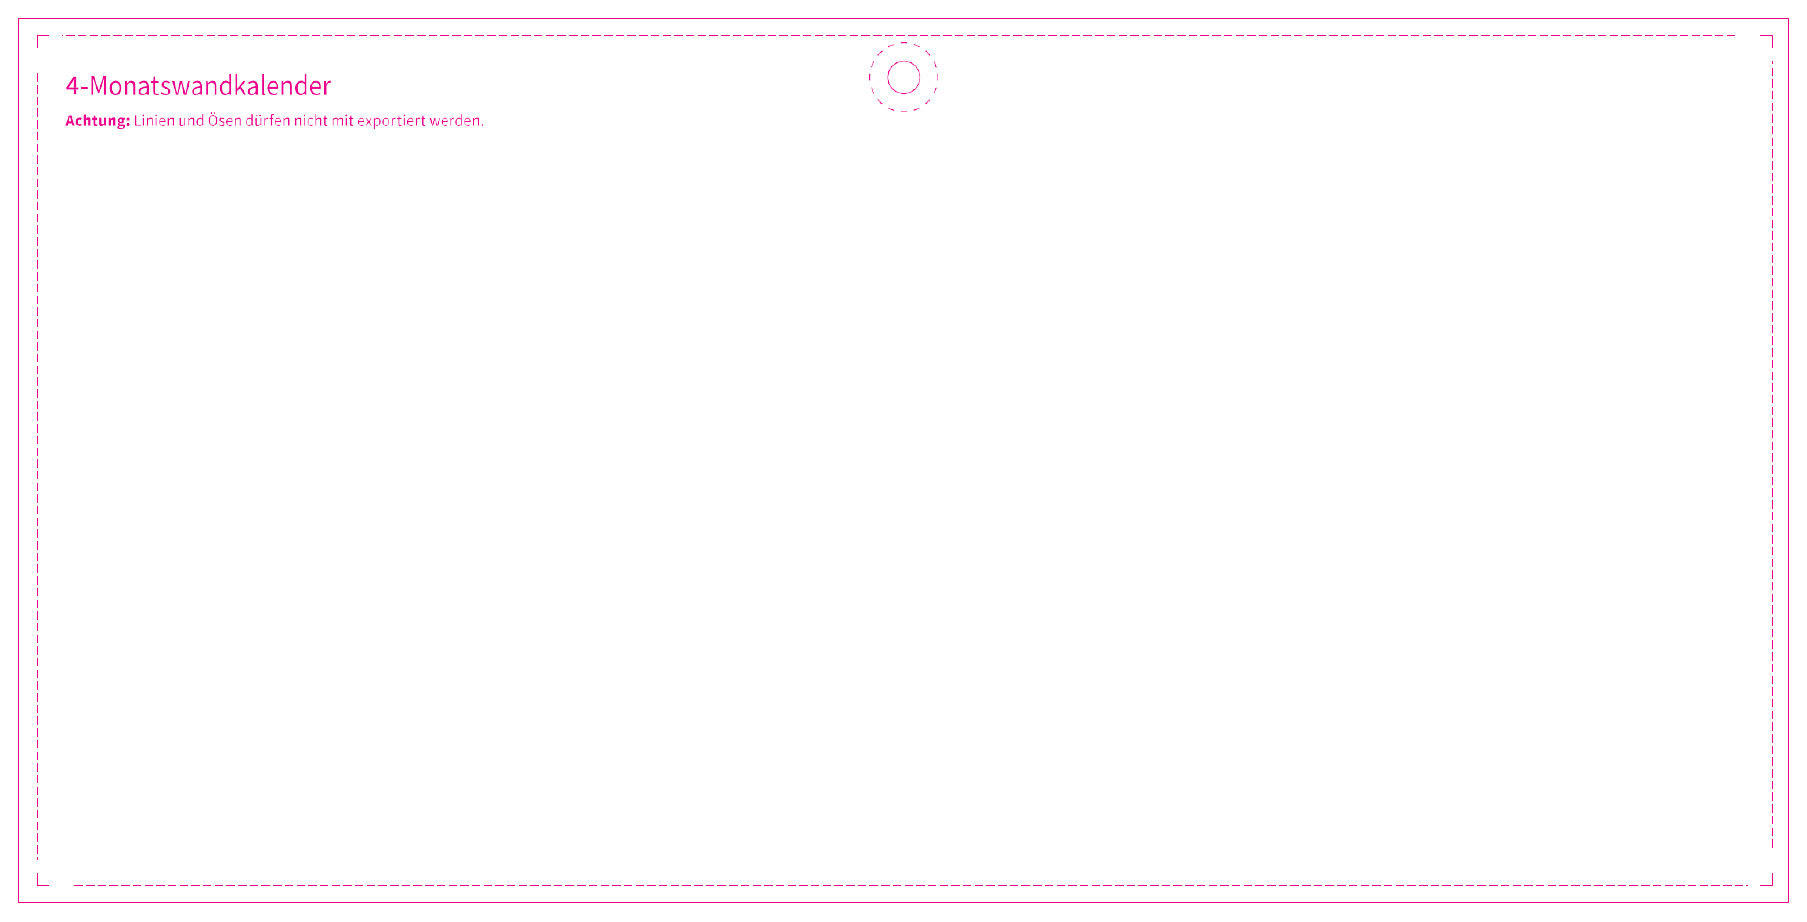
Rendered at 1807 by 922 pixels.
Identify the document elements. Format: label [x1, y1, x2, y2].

text_box [17, 17, 1790, 904]
